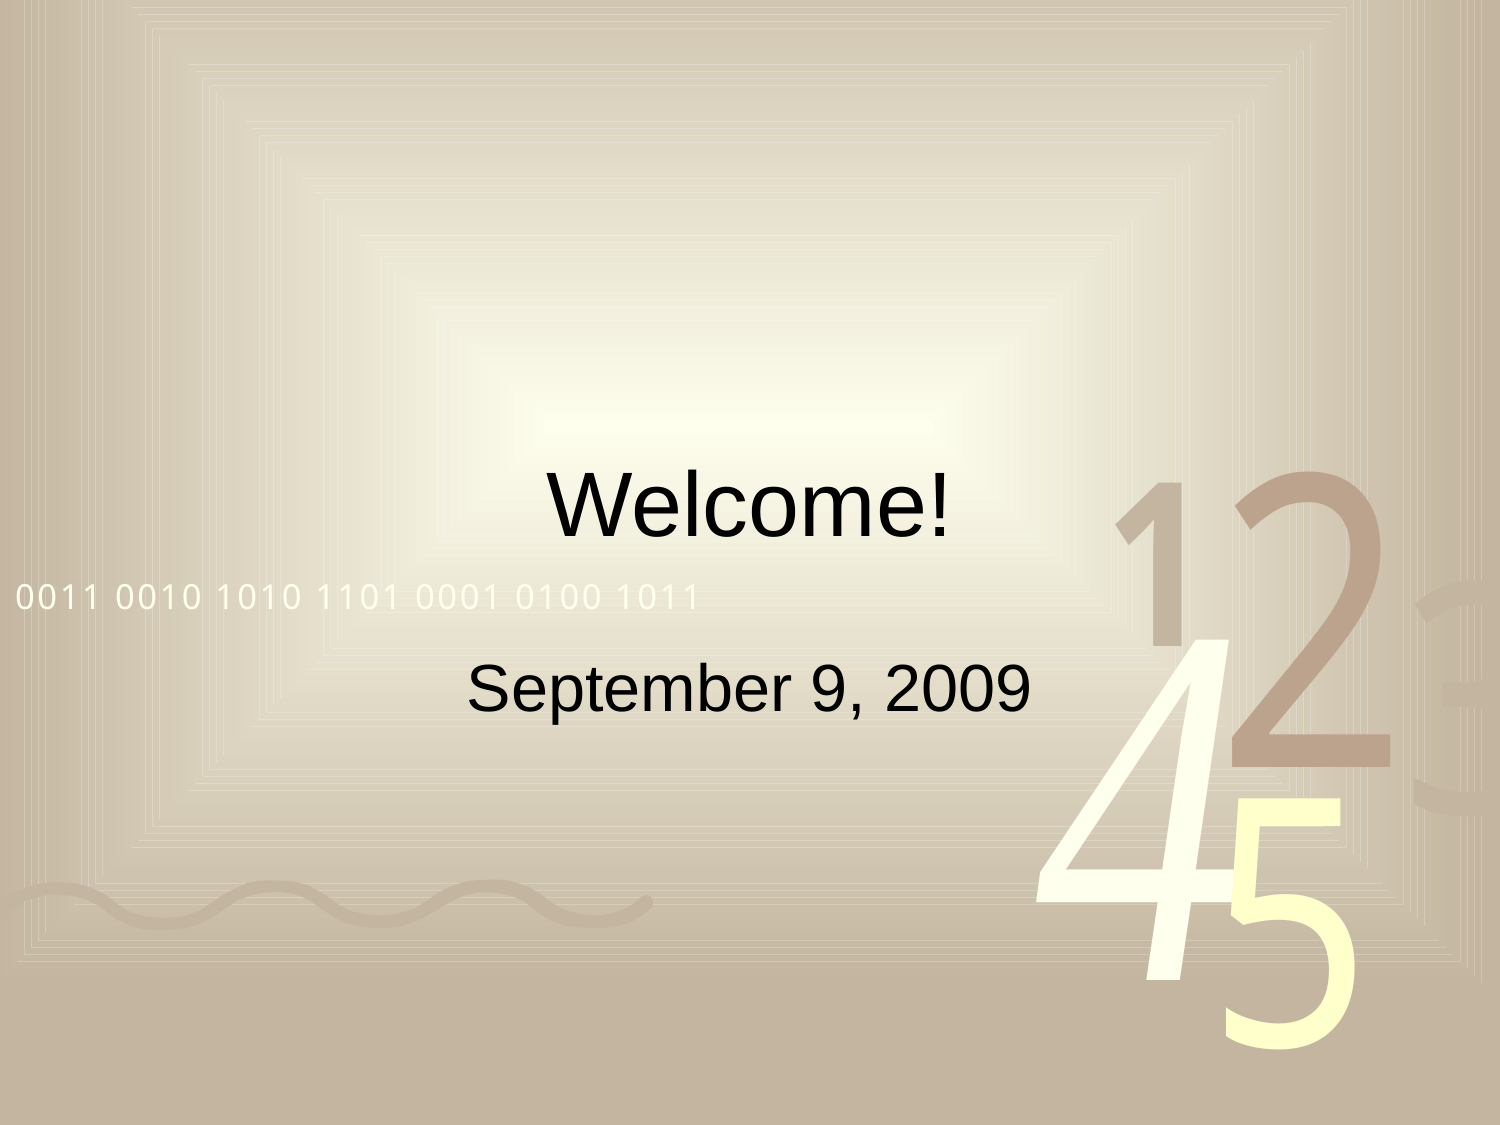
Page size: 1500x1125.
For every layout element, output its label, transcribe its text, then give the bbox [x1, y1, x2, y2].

subtitle September 9, 2009 [224, 637, 1276, 926]
title Welcome! [112, 374, 1388, 563]
